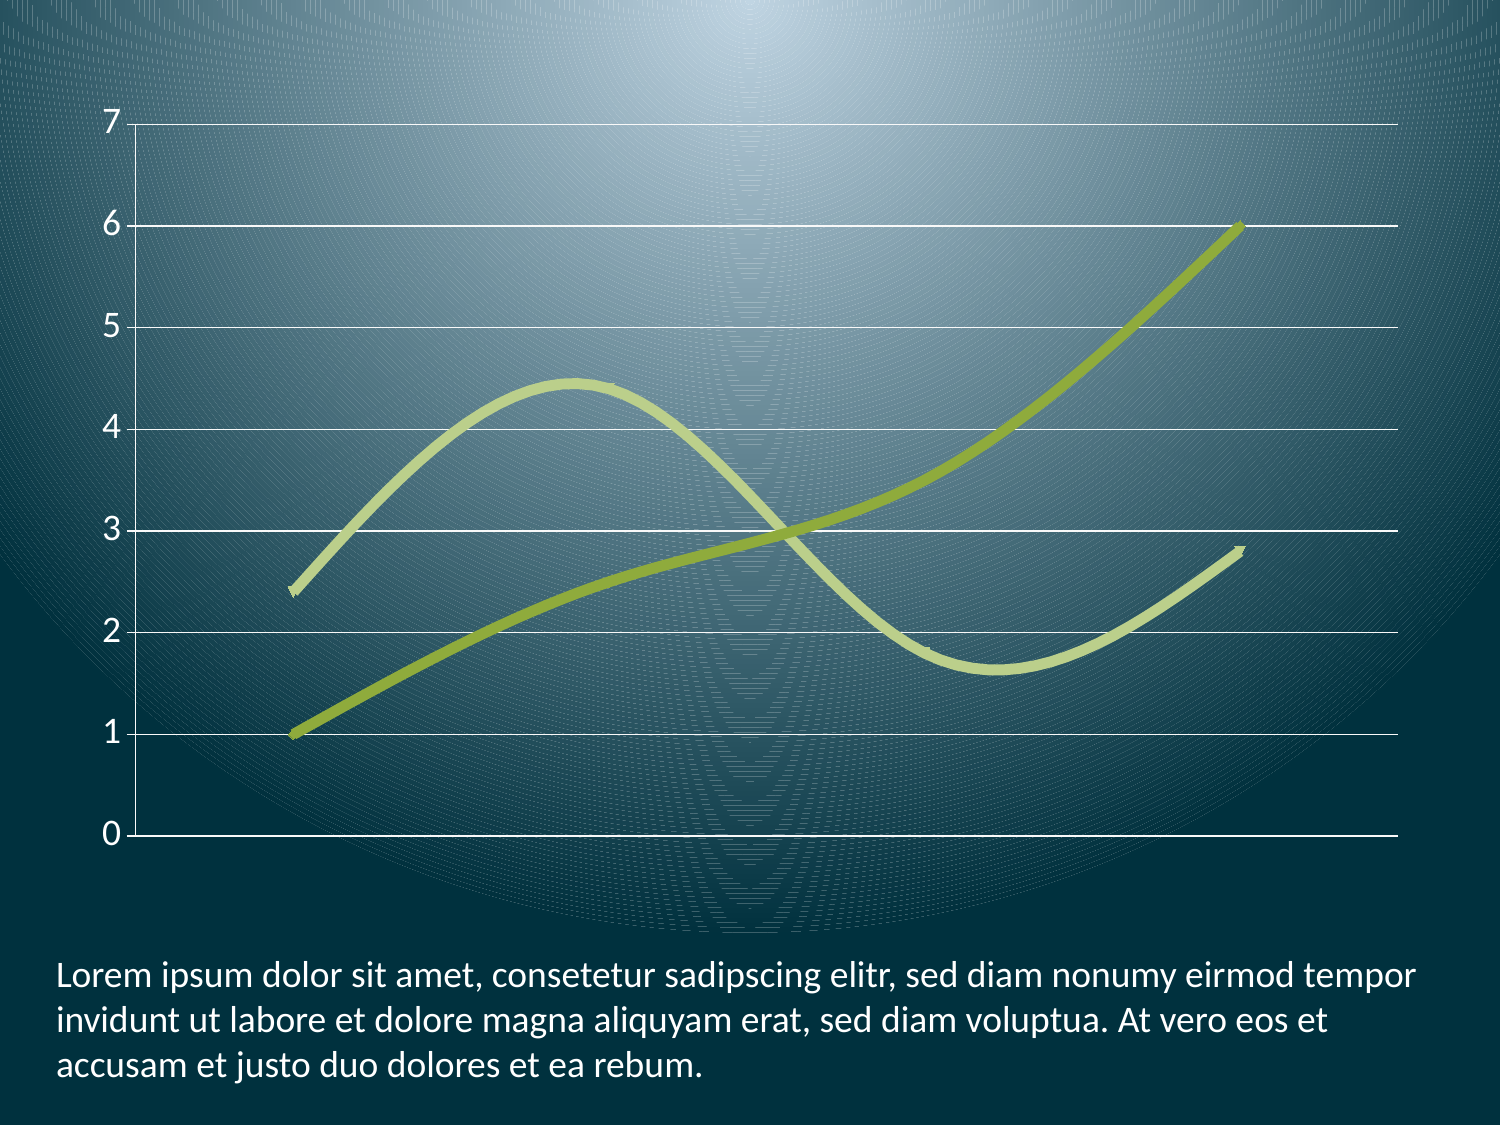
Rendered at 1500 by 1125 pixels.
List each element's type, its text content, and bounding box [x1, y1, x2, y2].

picture [950, 877, 981, 882]
text_box Lorem ipsum dolor sit amet, consetetur sadipscing elitr, sed diam nonumy eirmod tempor invidunt ut labore et dolore magna aliquyam erat, sed diam voluptua. At vero eos et accusam et justo duo dolores et ea rebum. [41, 942, 1459, 1093]
picture [519, 877, 550, 882]
chart [74, 89, 1426, 871]
